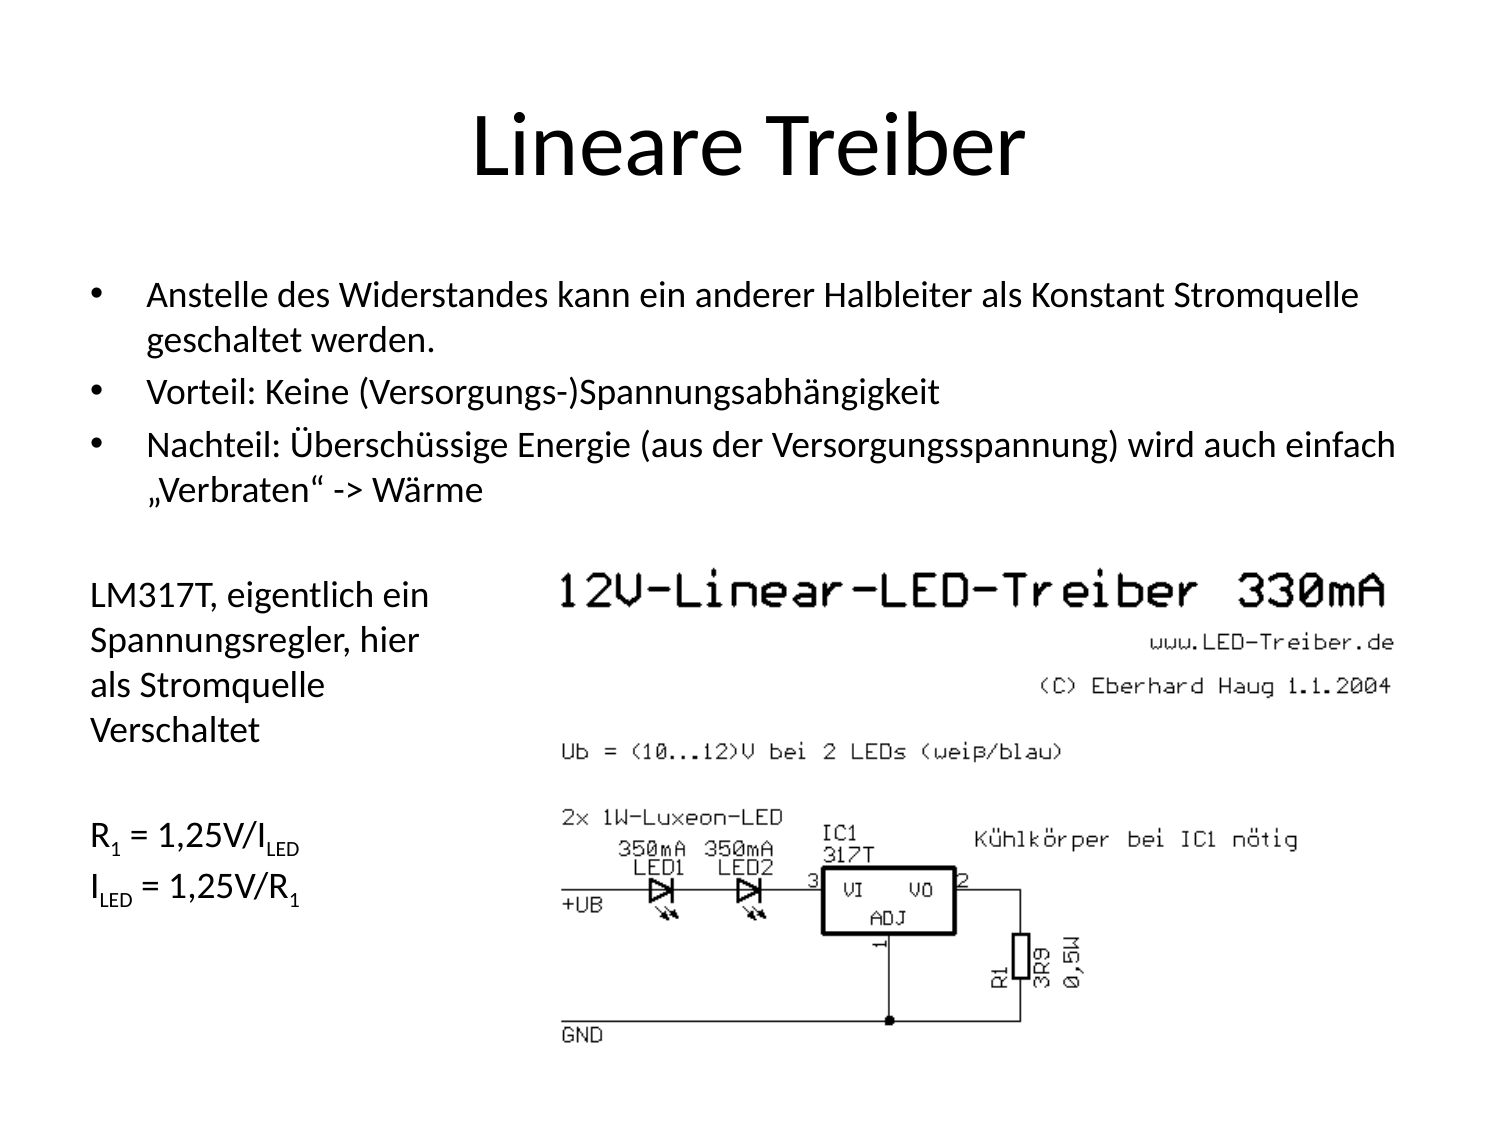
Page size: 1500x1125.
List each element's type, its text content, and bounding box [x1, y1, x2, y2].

title Lineare Treiber [75, 45, 1425, 233]
picture [548, 562, 1403, 1049]
list Anstelle des Widerstandes kann ein anderer Halbleiter als Konstant Stromquelle geschaltet werden. Vorteil: Keine (Versorgungs-)Spannungsabhängigkeit Nachteil: Überschüssige Energie (aus der Versorgungsspannung) wird auch einfach „Verbraten“ -> Wärme LM317T, eigentlich ein Spannungsregler, hier als Stromquelle Verschaltet R1 = 1,25V/ILED ILED = 1,25V/R1 [75, 262, 1425, 1005]
